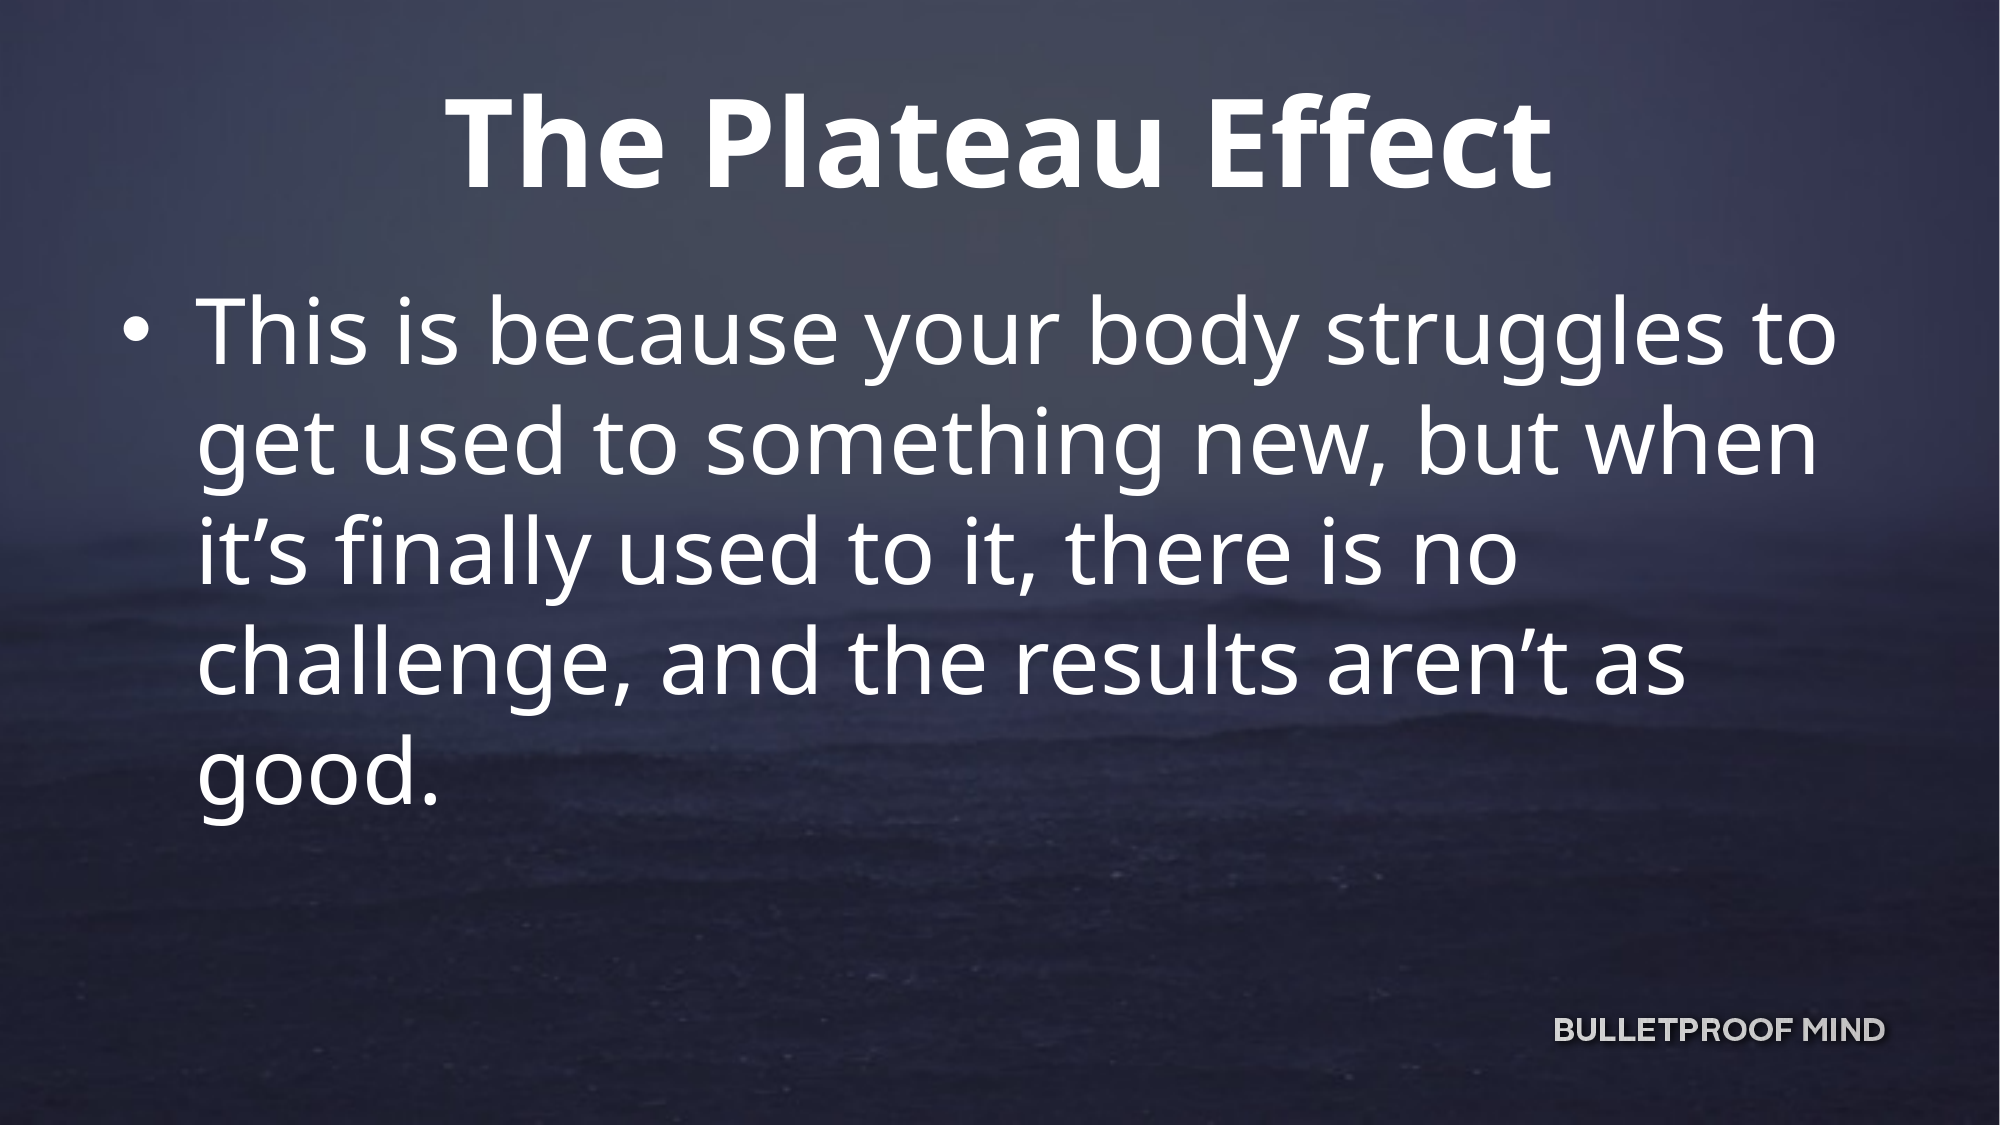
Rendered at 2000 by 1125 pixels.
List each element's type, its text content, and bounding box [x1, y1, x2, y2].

list This is because your body struggles to get used to something new, but when it’s finally used to it, there is no challenge, and the results aren’t as good. [99, 262, 1900, 1005]
title The Plateau Effect [99, 45, 1900, 233]
picture [0, 0, 2000, 1125]
